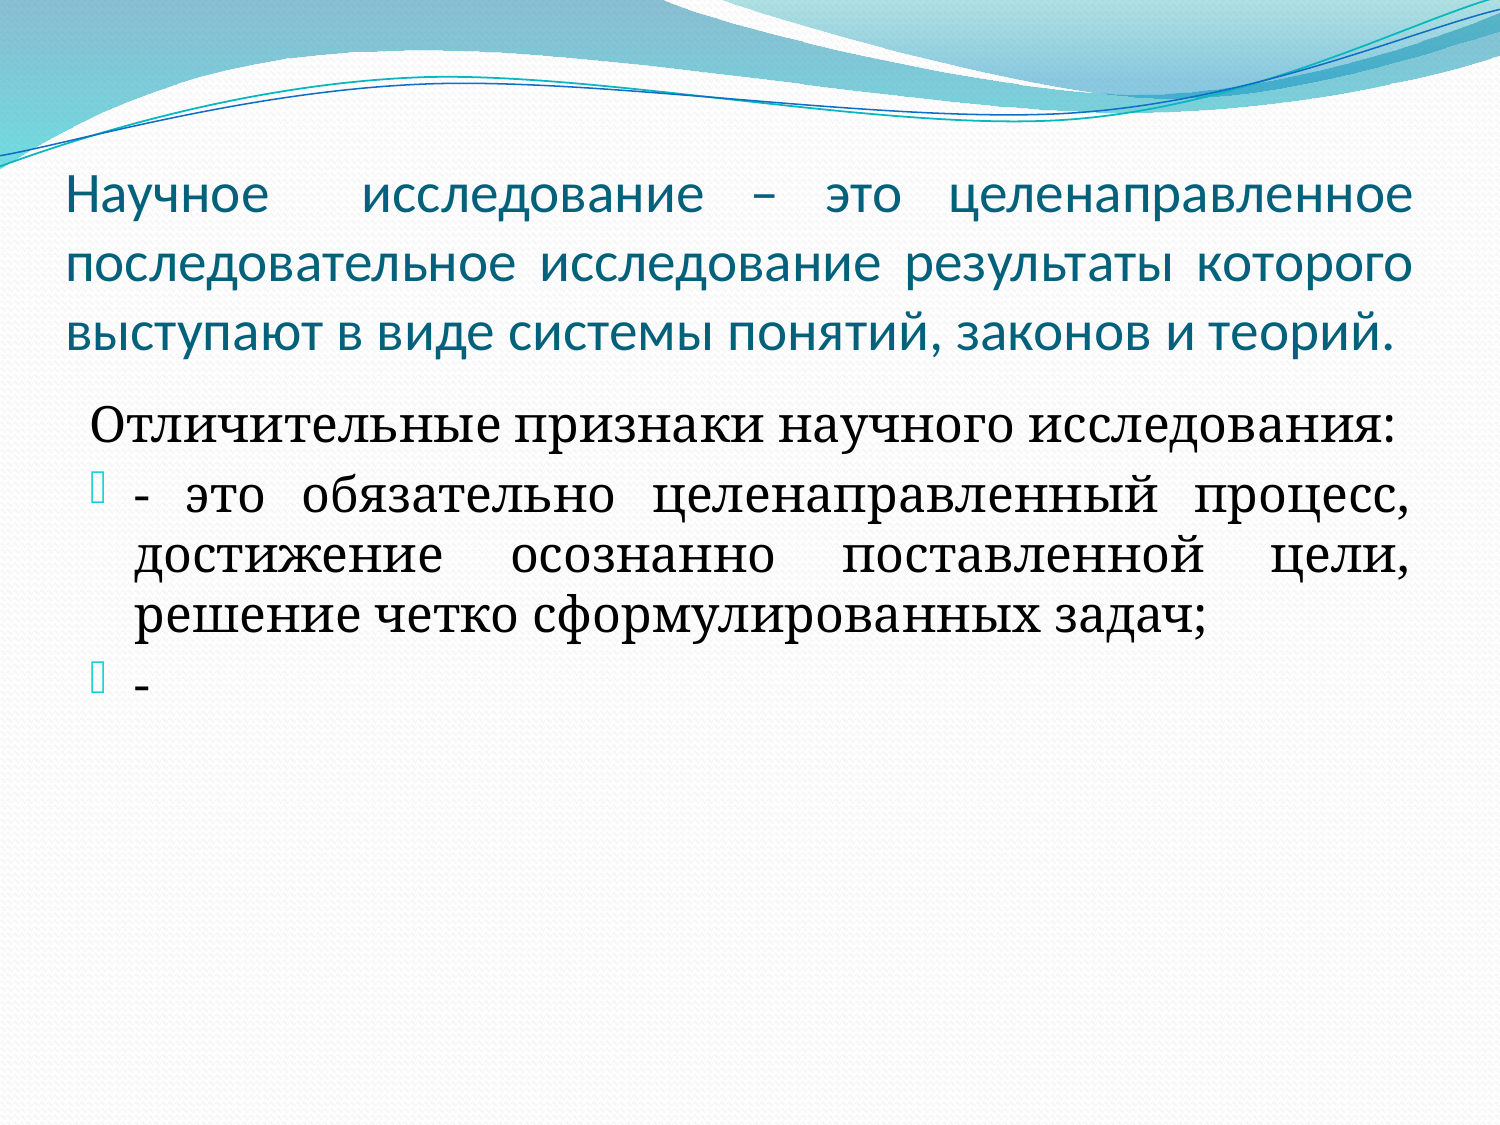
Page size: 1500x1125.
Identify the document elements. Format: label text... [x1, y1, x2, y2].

list Отличительные признаки научного исследования: - это обязательно целенаправленный процесс, достижение осознанно поставленной цели, решение четко сформулированных задач; - [75, 385, 1425, 1038]
title Научное исследование – это целенаправленное последовательное исследование результаты которого выступают в виде системы понятий, законов и теорий. [64, 101, 1415, 363]
